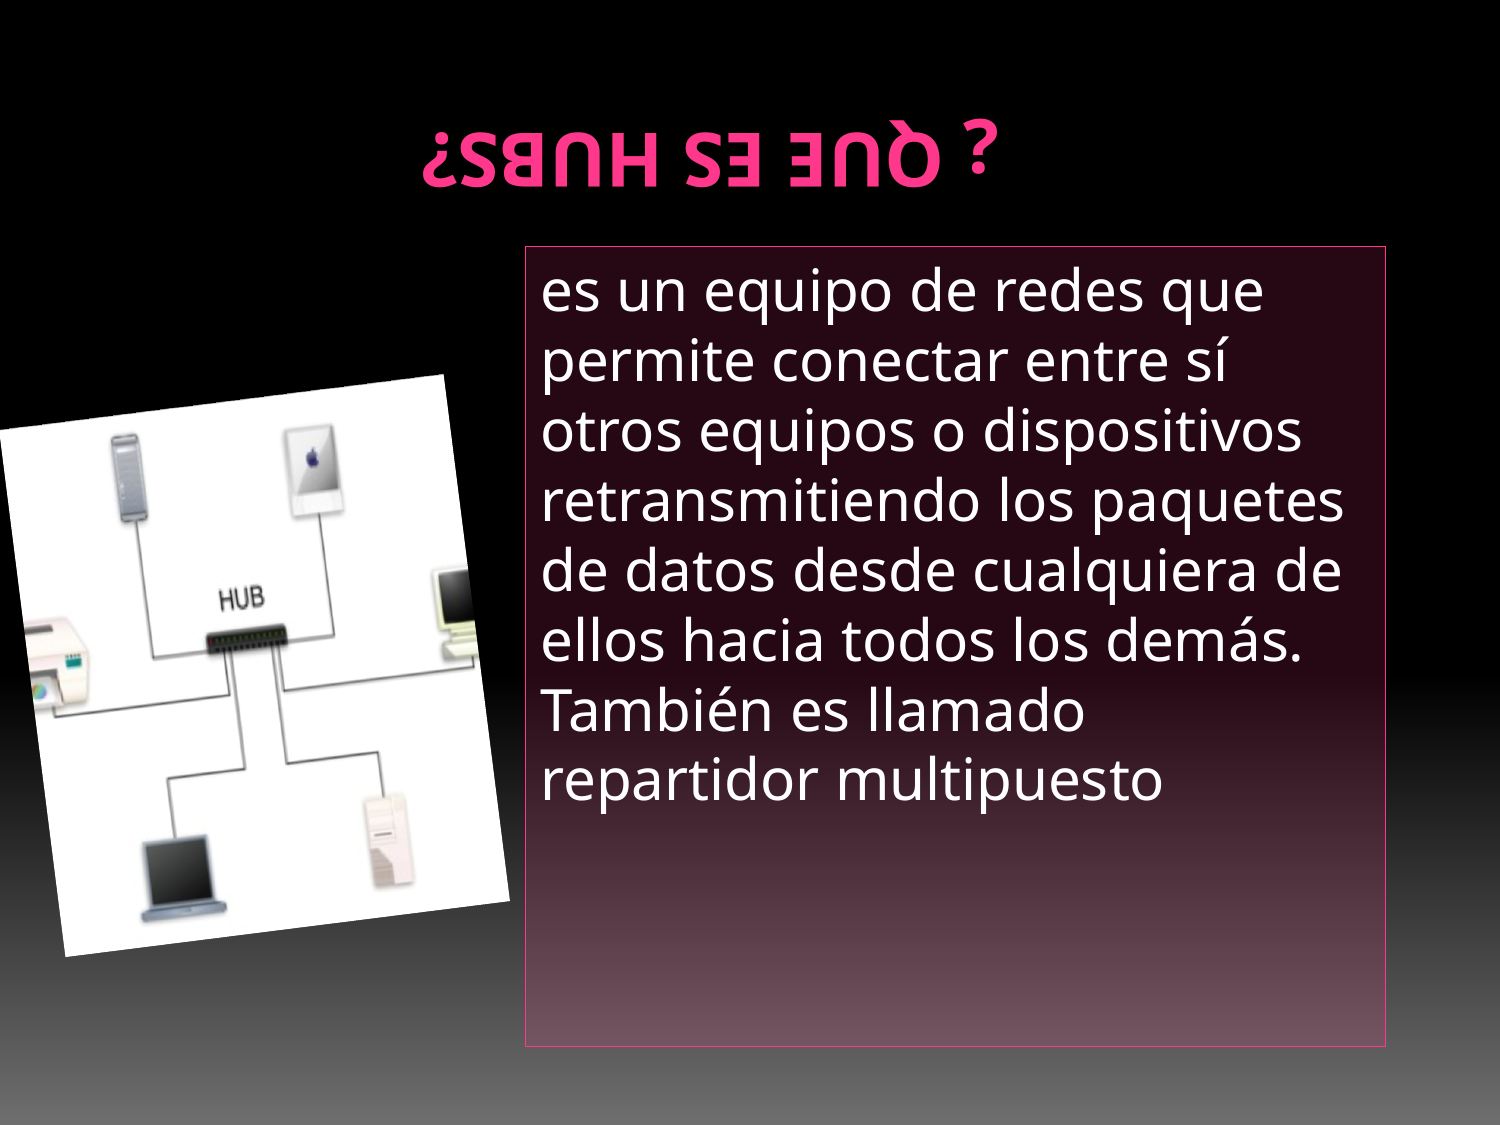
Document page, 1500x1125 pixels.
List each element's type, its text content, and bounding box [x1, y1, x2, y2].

title ¿ que es hubs? [407, 66, 1458, 217]
list es un equipo de redes que permite conectar entre sí otros equipos o dispositivos retransmitiendo los paquetes de datos desde cualquiera de ellos hacia todos los demás. También es llamado repartidor multipuesto [525, 246, 1386, 1047]
picture [0, 375, 510, 957]
